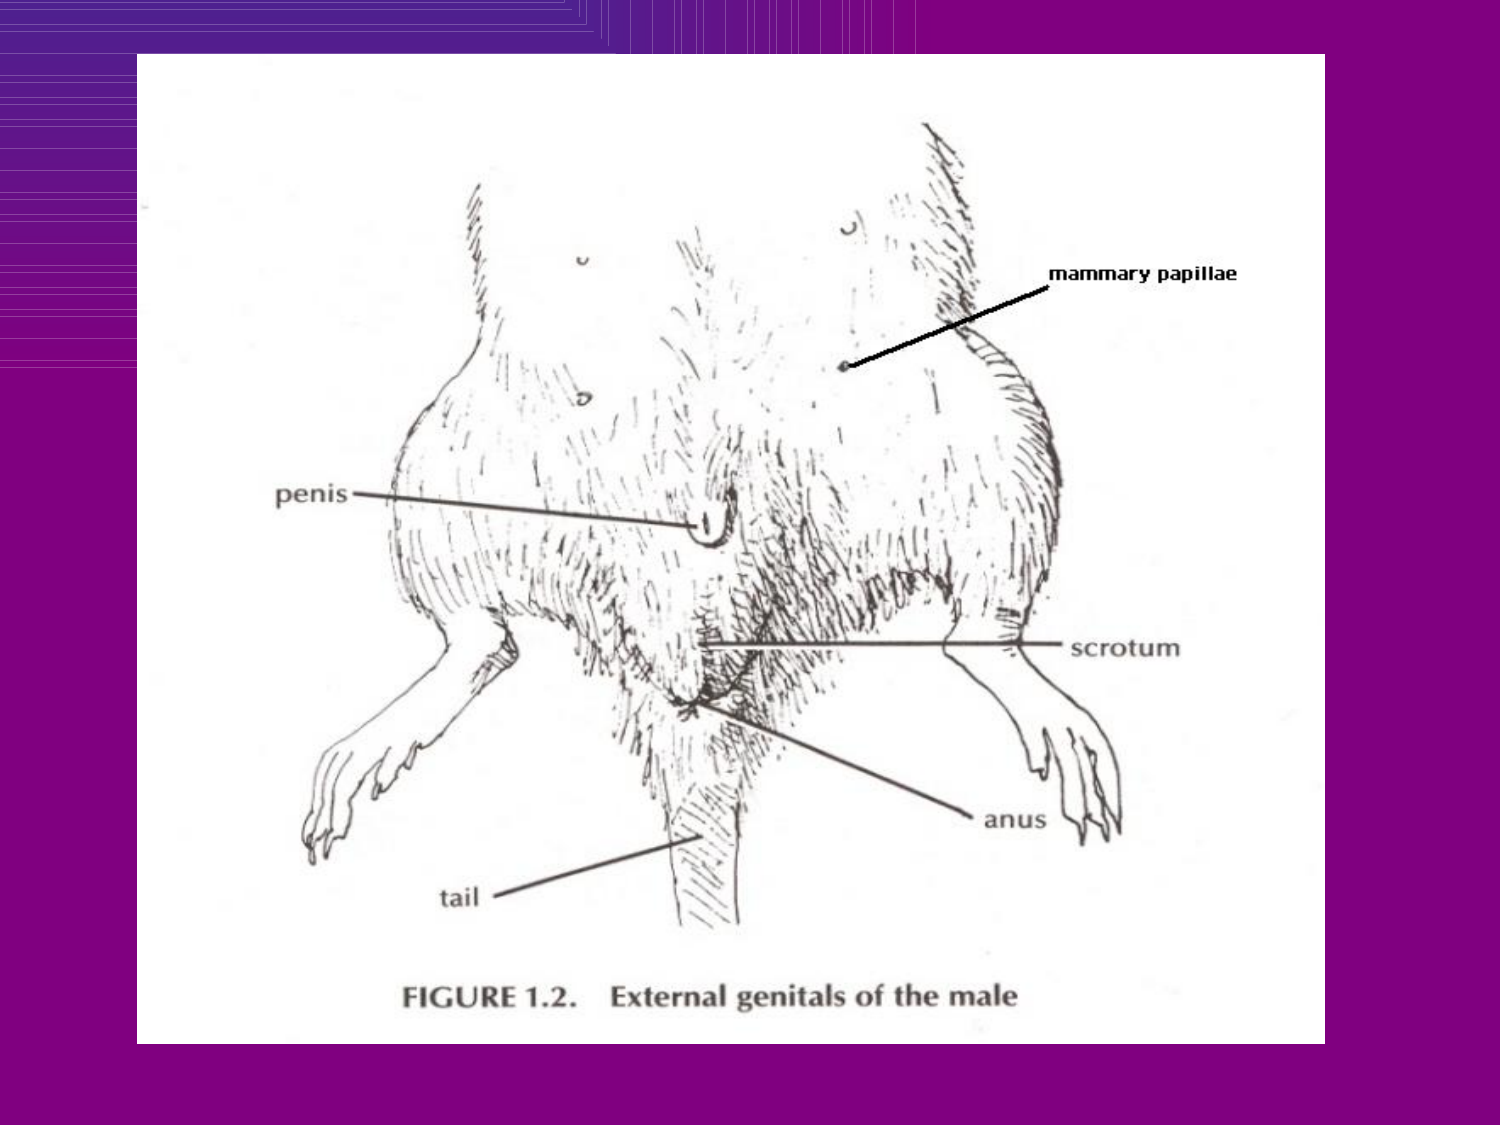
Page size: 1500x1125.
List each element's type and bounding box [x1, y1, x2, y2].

picture [137, 54, 1326, 1044]
